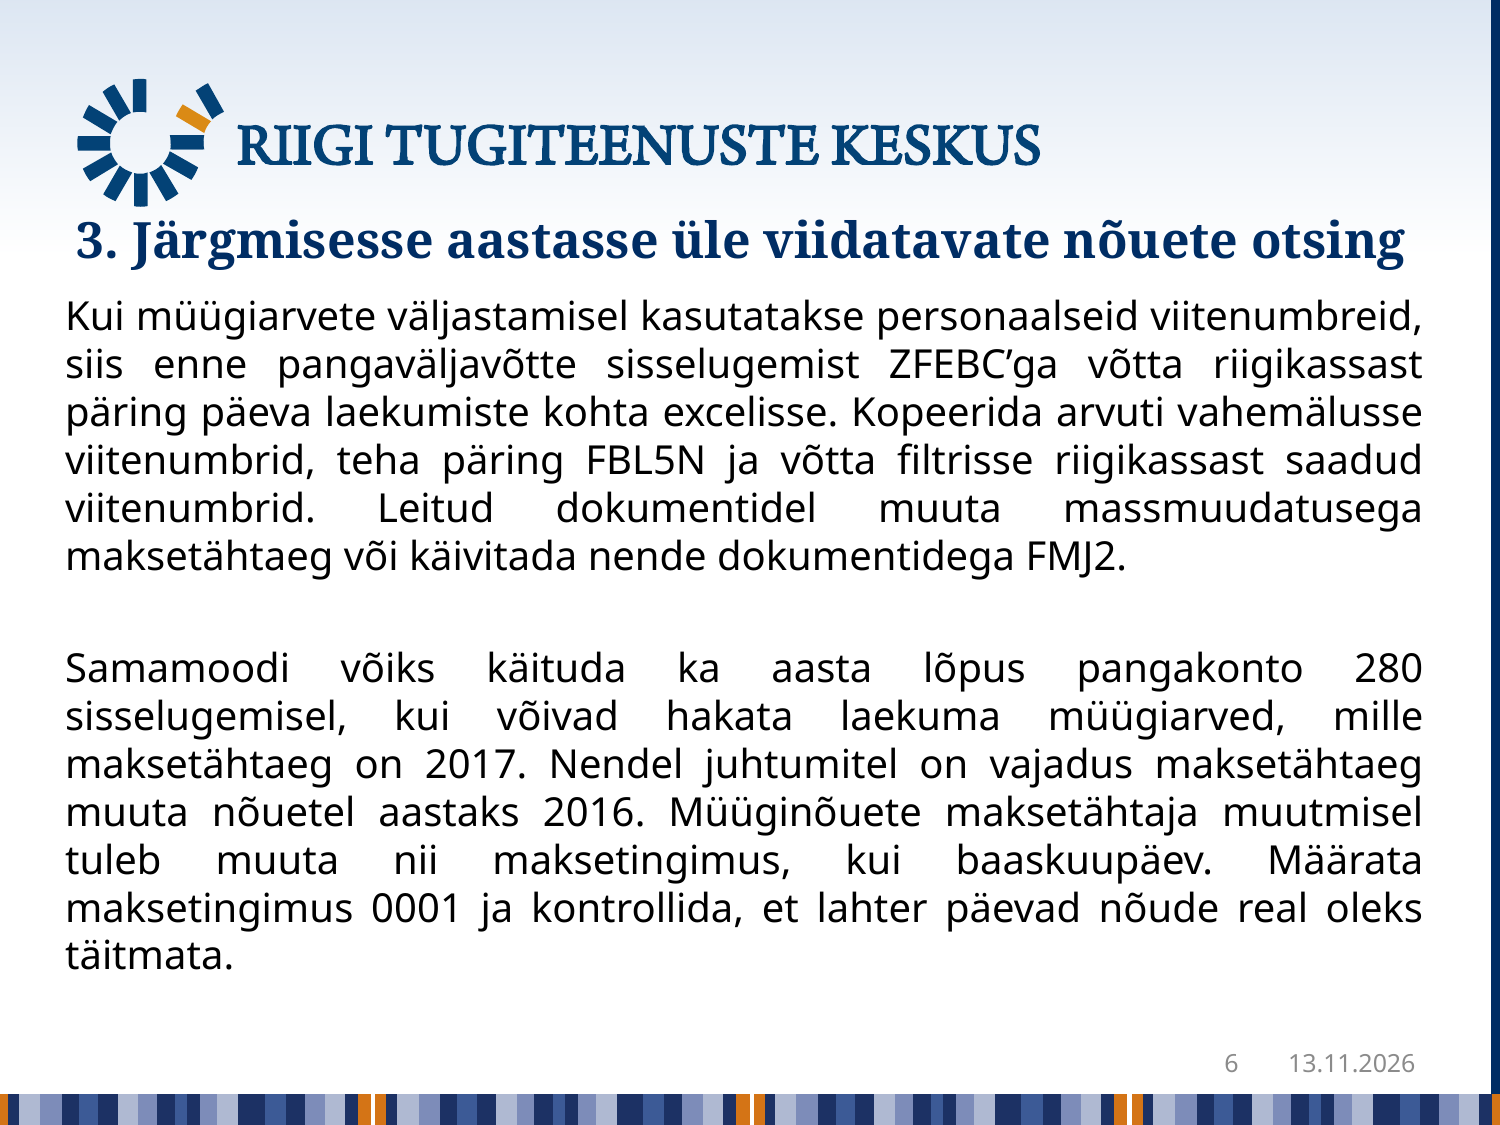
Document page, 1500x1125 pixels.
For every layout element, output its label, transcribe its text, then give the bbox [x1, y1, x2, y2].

slide_number 6 [1139, 1035, 1254, 1095]
title 3. Järgmisesse aastasse üle viidatavate nõuete otsing [76, 208, 1414, 290]
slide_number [1269, 1035, 1431, 1095]
list Kui müügiarvete väljastamisel kasutatakse personaalseid viitenumbreid, siis enne pangaväljavõtte sisselugemist ZFEBC’ga võtta riigikassast päring päeva laekumiste kohta excelisse. Kopeerida arvuti vahemälusse viitenumbrid, teha päring FBL5N ja võtta filtrisse riigikassast saadud viitenumbrid. Leitud dokumentidel muuta massmuudatusega maksetähtaeg või käivitada nende dokumentidega FMJ2. Samamoodi võiks käituda ka aasta lõpus pangakonto 280 sisselugemisel, kui võivad hakata laekuma müügiarved, mille maksetähtaeg on 2017. Nendel juhtumitel on vajadus maksetähtaeg muuta nõuetel aastaks 2016. Müüginõuete maksetähtaja muutmisel tuleb muuta nii maksetingimus, kui baaskuupäev. Määrata maksetingimus 0001 ja kontrollida, et lahter päevad nõude real oleks täitmata. [64, 290, 1425, 1012]
